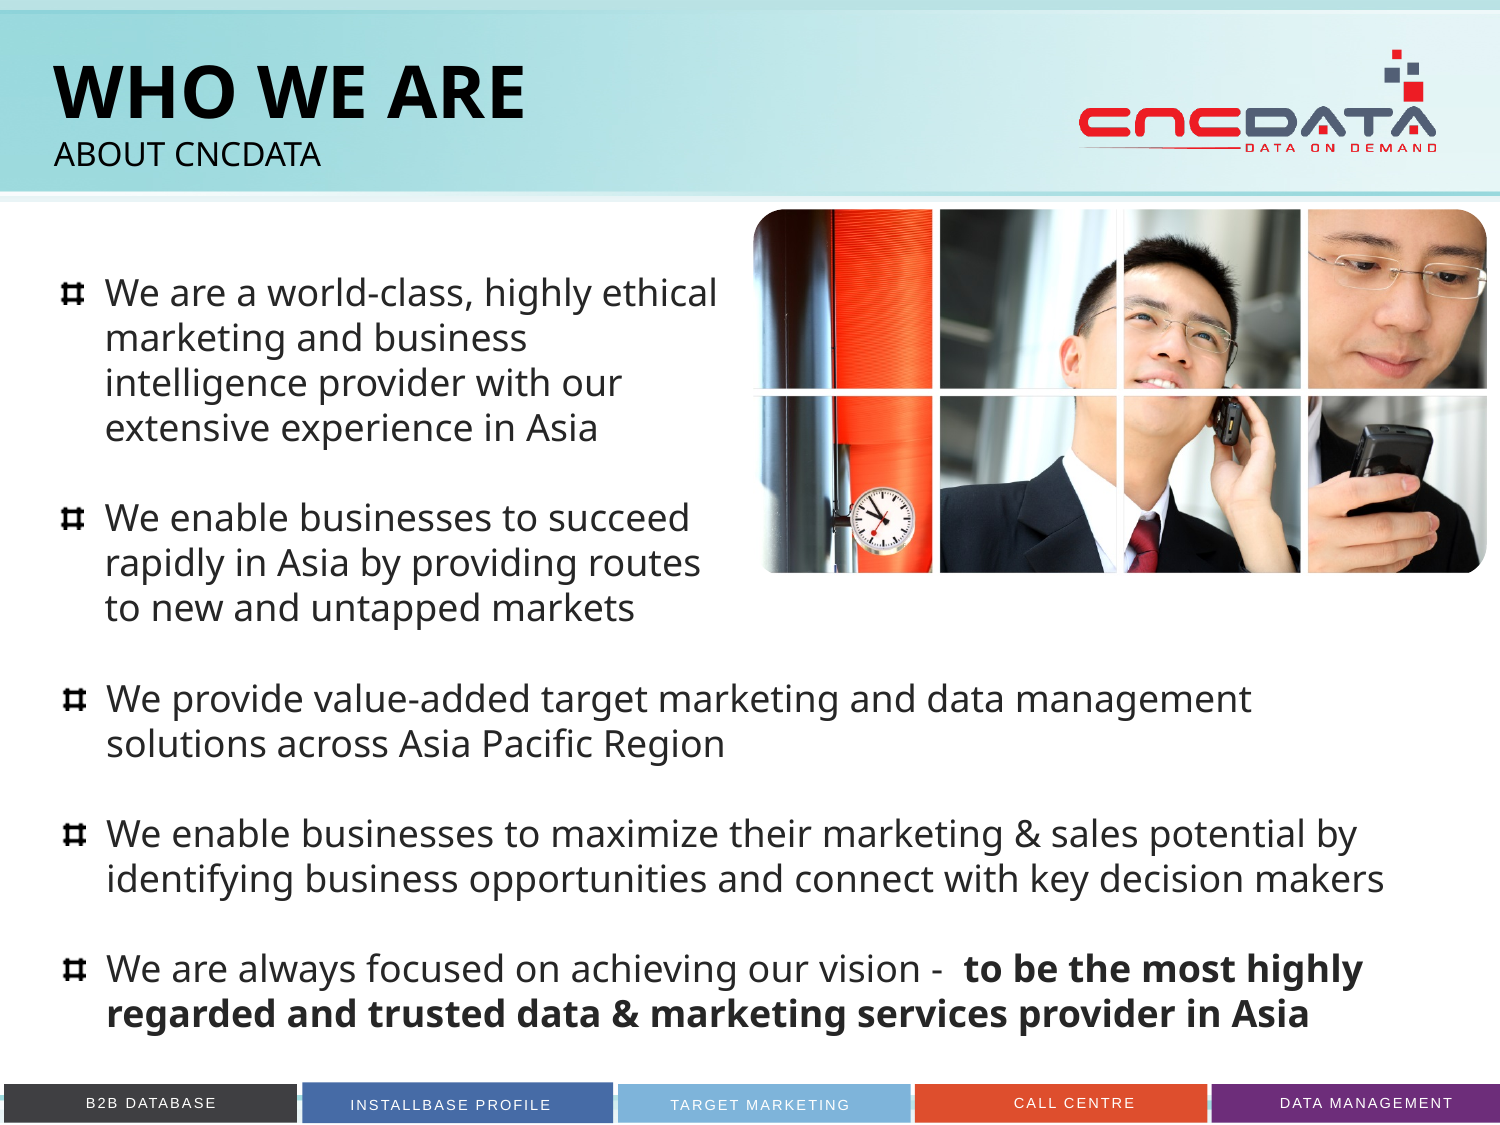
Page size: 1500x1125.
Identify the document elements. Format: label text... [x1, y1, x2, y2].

picture [59, 819, 86, 846]
text_box We are a world-class, highly ethical marketing and business intelligence provider with our extensive experience in Asia We enable businesses to succeed rapidly in Asia by providing routes to new and untapped markets [42, 261, 745, 1102]
text_box We provide value-added target marketing and data management solutions across Asia Pacific Region We enable businesses to maximize their marketing & sales potential by identifying business opportunities and connect with key decision makers We are always focused on achieving our vision - to be the most highly regarded and trusted data & marketing services provider in Asia [44, 667, 1434, 1125]
picture [57, 503, 84, 530]
picture [0, 1095, 4, 1123]
picture [0, 0, 1500, 202]
picture [59, 954, 86, 981]
picture [59, 684, 86, 711]
picture [57, 278, 84, 305]
picture [753, 209, 1487, 577]
title Who we are About CNCDATA [38, 26, 1161, 192]
